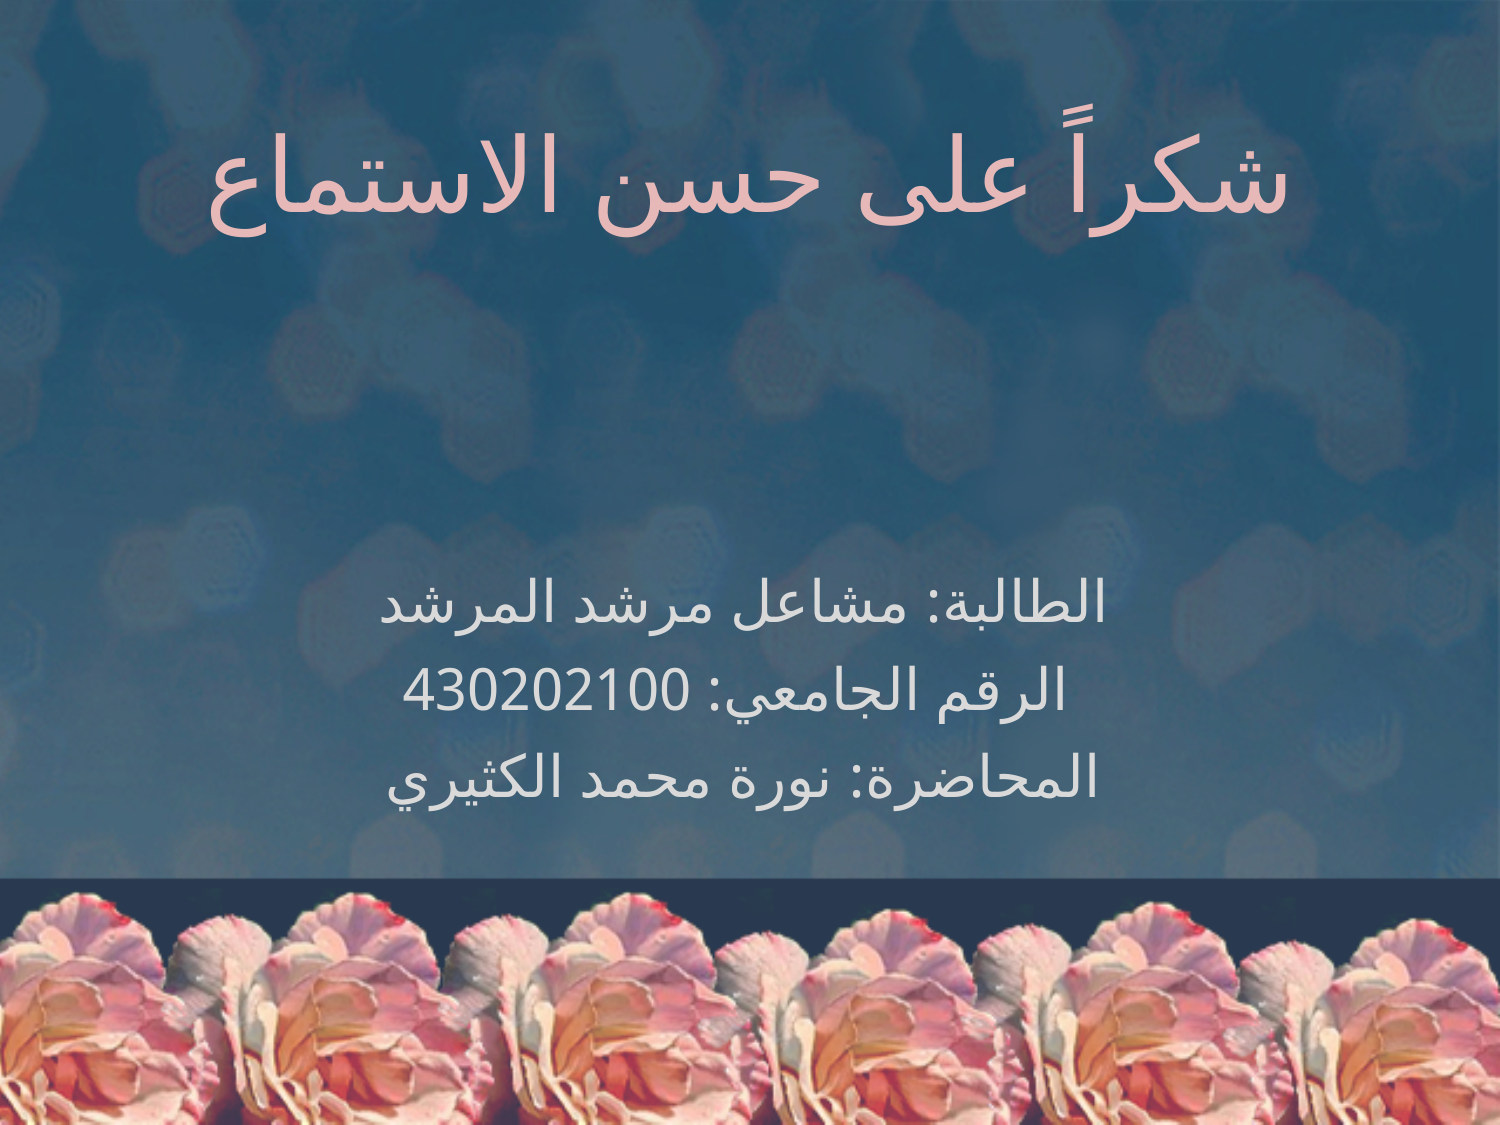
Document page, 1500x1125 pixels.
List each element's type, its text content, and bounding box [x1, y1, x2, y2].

picture [0, 0, 1500, 1125]
title شكراً على حسن الاستماع [112, 66, 1388, 308]
subtitle الطالبة: مشاعل مرشد المرشد الرقم الجامعي: 430202100 المحاضرة: نورة محمد الكثيري [218, 562, 1269, 850]
